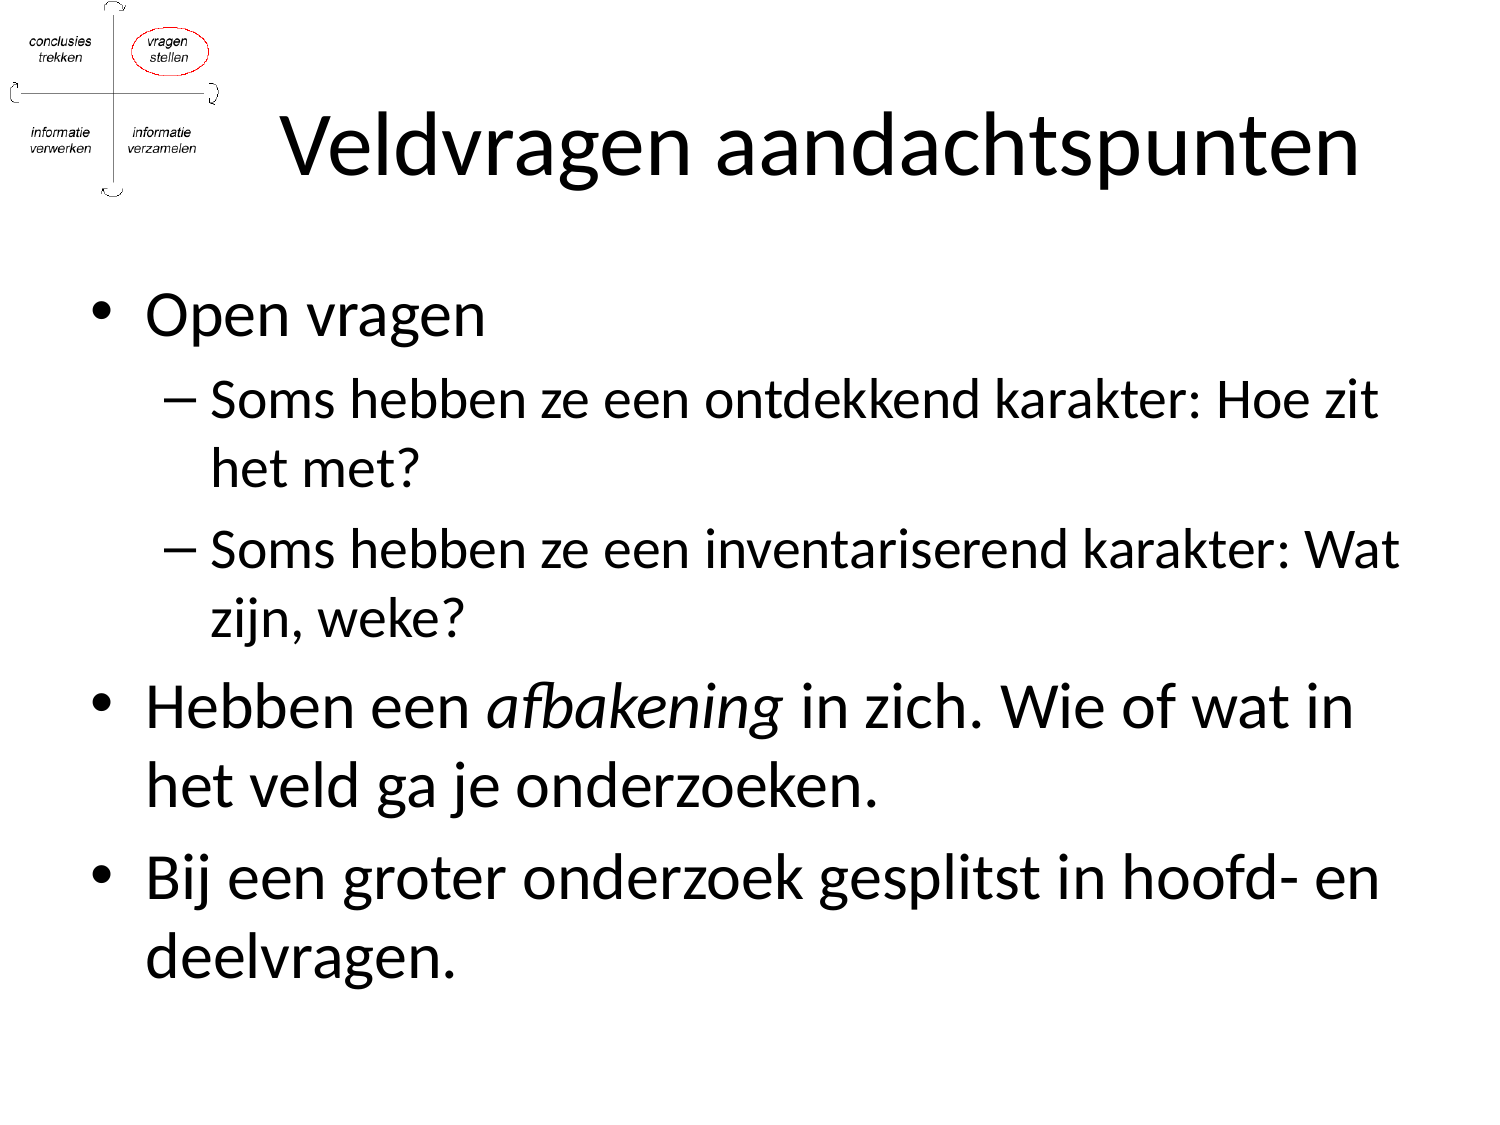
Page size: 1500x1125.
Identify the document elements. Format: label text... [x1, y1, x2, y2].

title Veldvragen aandachtspunten [218, 45, 1425, 233]
picture [8, 0, 219, 197]
list Open vragen Soms hebben ze een ontdekkend karakter: Hoe zit het met? Soms hebben ze een inventariserend karakter: Wat zijn, weke? Hebben een afbakening in zich. Wie of wat in het veld ga je onderzoeken. Bij een groter onderzoek gesplitst in hoofd- en deelvragen. [75, 262, 1425, 1005]
